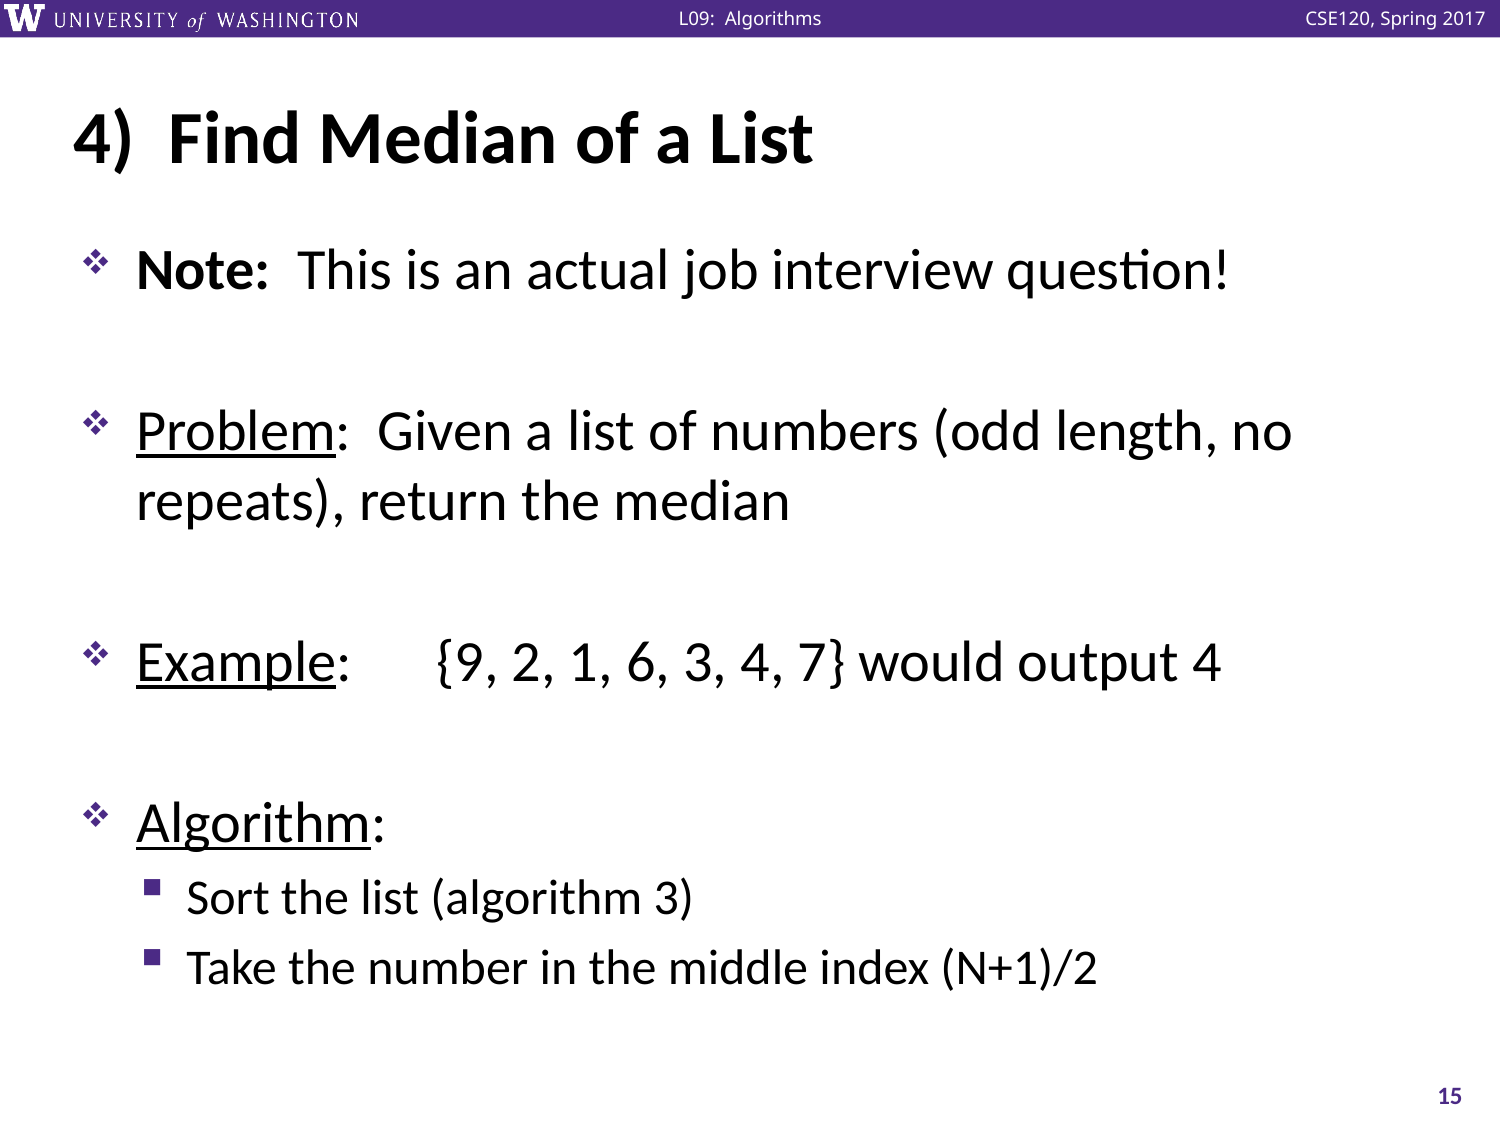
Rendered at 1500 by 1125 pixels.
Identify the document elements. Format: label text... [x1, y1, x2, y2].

slide_number 15 [1400, 1065, 1500, 1125]
title 4) Find Median of a List [58, 71, 1438, 197]
list Note: This is an actual job interview question! Problem: Given a list of numbers (odd length, no repeats), return the median Example: {9, 2, 1, 6, 3, 4, 7} would output 4 Algorithm: Sort the list (algorithm 3) Take the number in the middle index (N+1)/2 [64, 223, 1438, 1040]
picture [4, 4, 358, 32]
